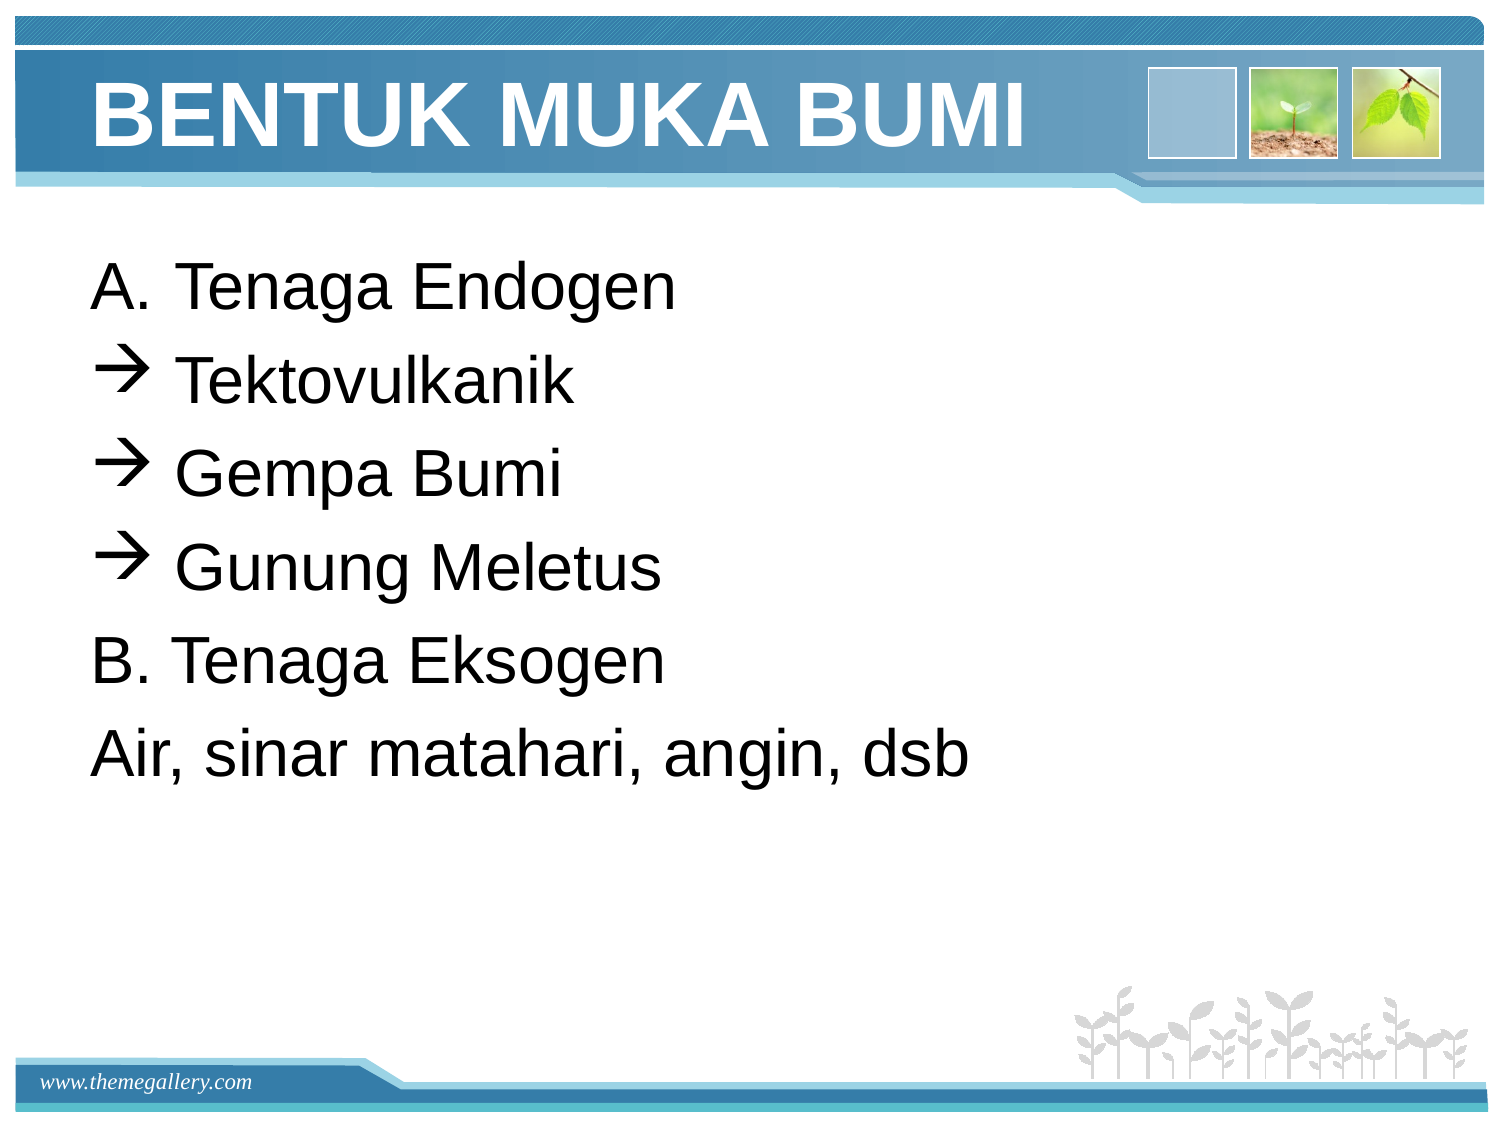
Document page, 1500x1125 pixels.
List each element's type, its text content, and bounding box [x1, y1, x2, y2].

picture [1251, 69, 1337, 157]
list Tenaga Endogen Tektovulkanik Gempa Bumi Gunung Meletus B. Tenaga Eksogen Air, sinar matahari, angin, dsb [74, 235, 1426, 1013]
title BENTUK MUKA BUMI [74, 38, 1138, 182]
picture [1353, 69, 1439, 157]
